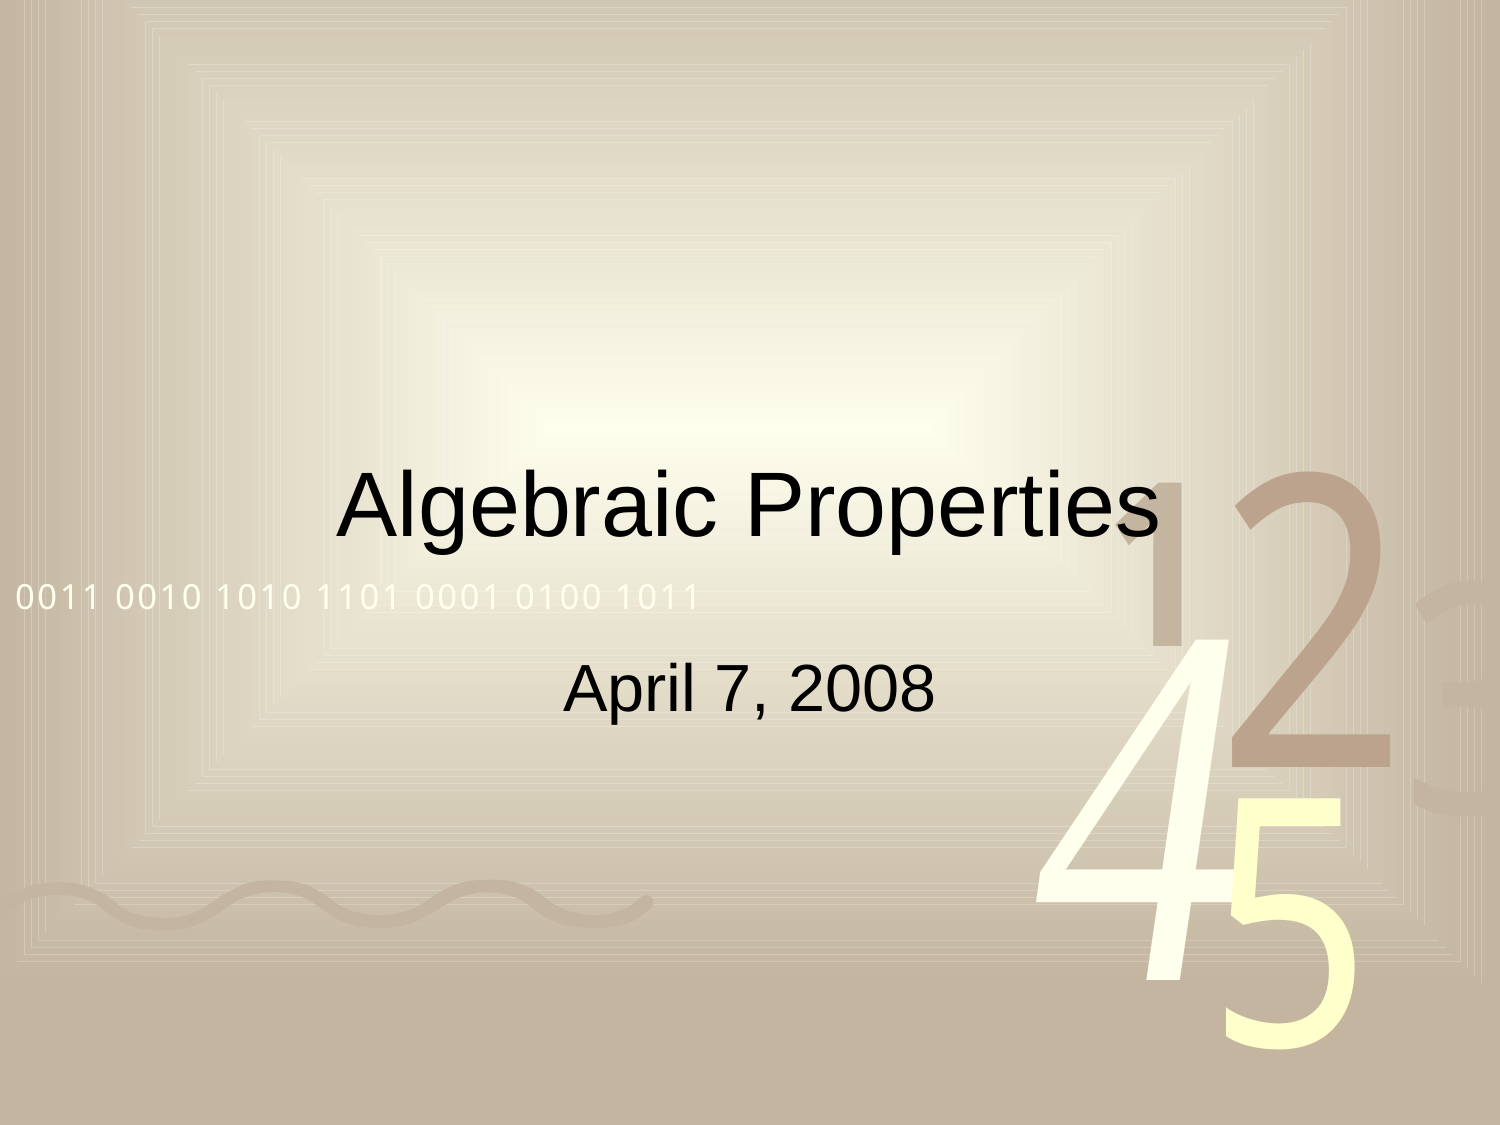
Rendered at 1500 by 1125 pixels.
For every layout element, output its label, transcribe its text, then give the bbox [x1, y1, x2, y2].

title Algebraic Properties [112, 374, 1388, 563]
subtitle April 7, 2008 [224, 637, 1276, 926]
